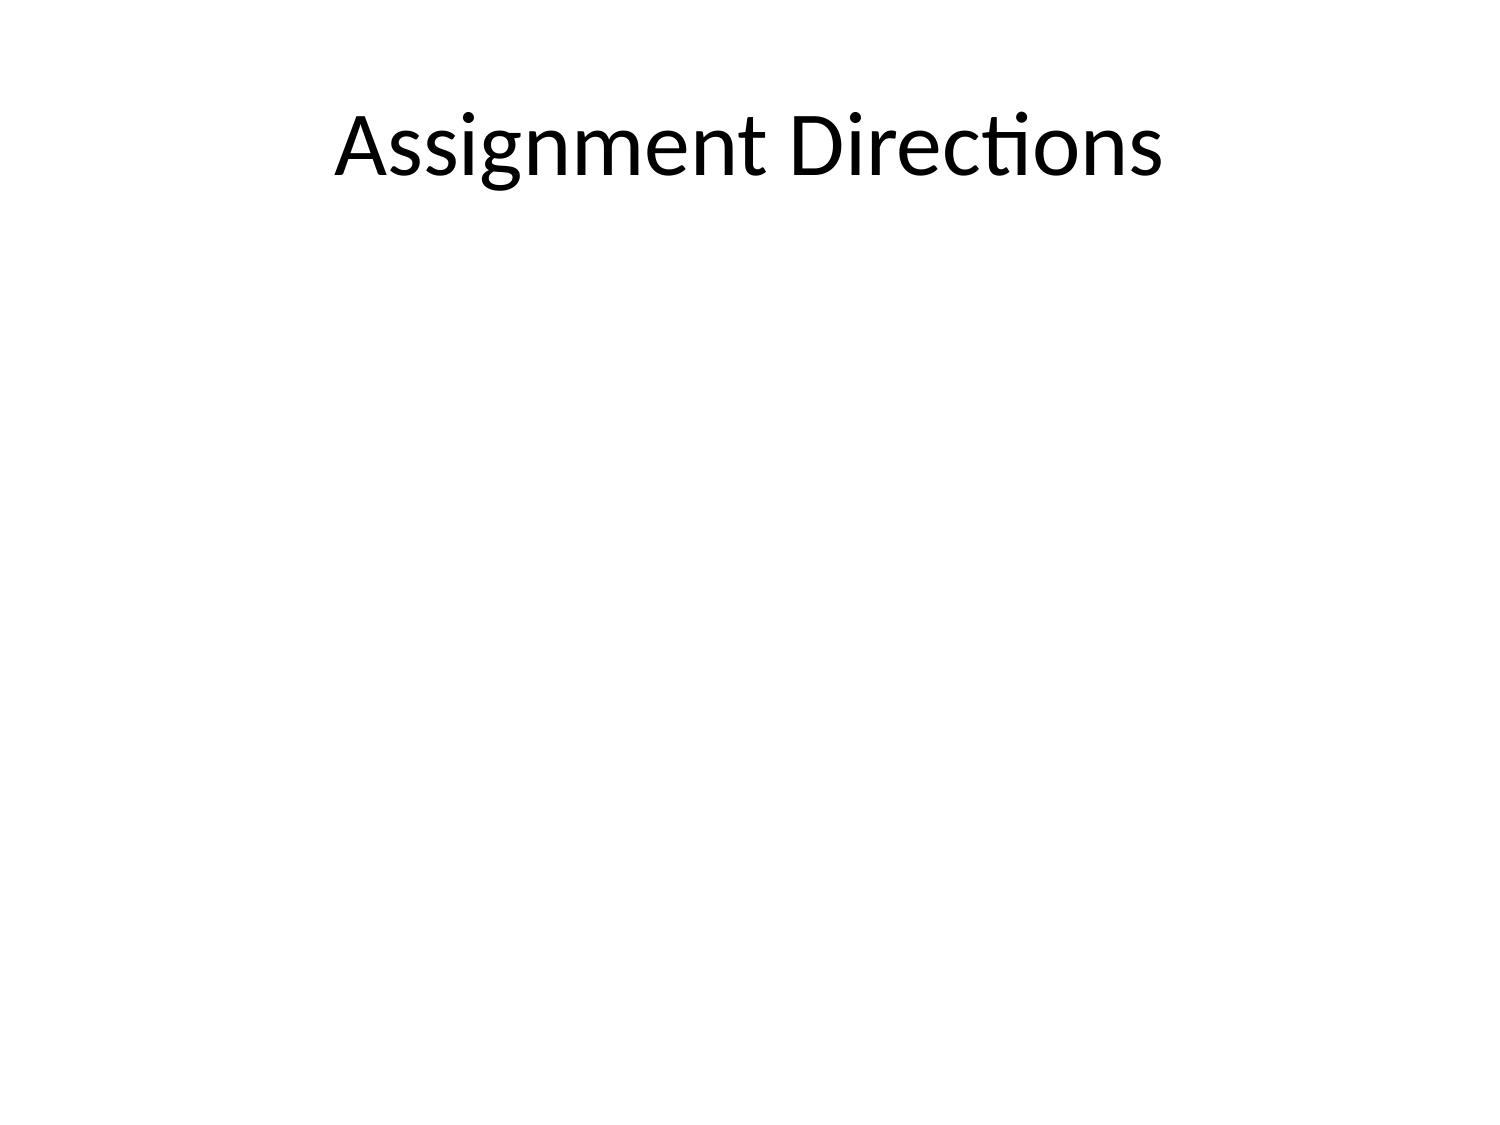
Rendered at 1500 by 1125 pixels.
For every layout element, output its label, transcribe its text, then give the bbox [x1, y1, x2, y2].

title Assignment Directions [75, 45, 1425, 233]
